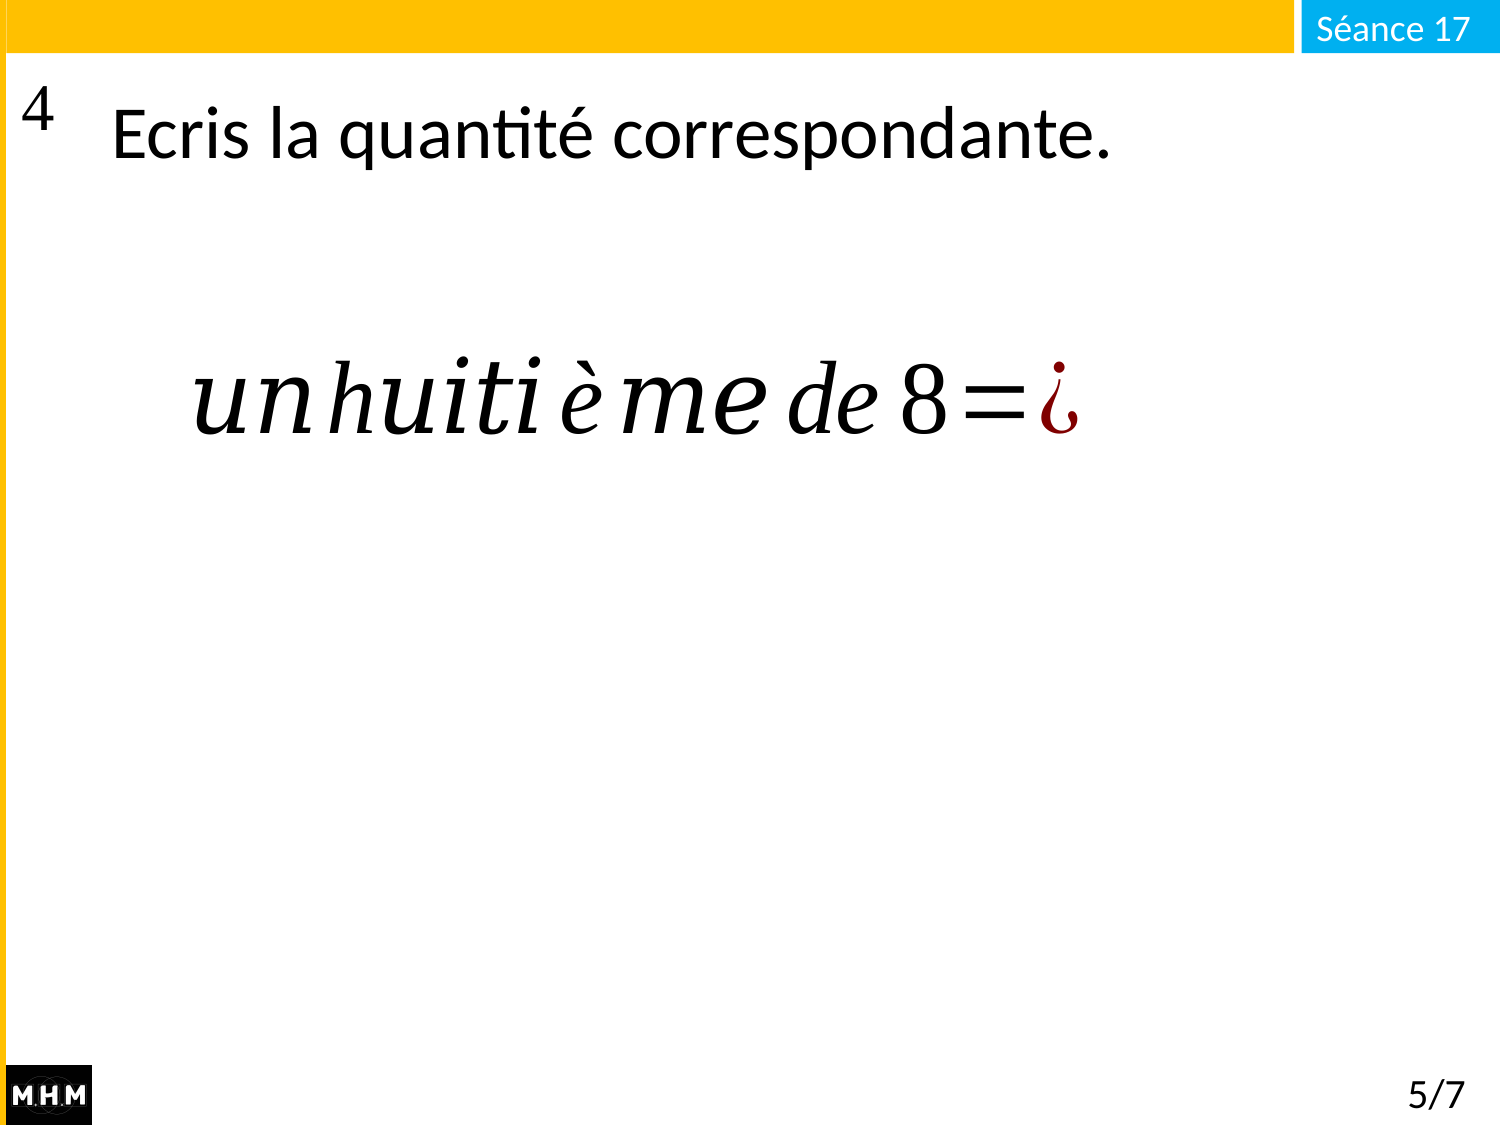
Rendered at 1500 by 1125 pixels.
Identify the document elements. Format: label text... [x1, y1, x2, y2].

picture [6, 1065, 92, 1125]
list 5/7 [1373, 1064, 1500, 1125]
title Ecris la quantité correspondante. [96, 60, 1391, 208]
